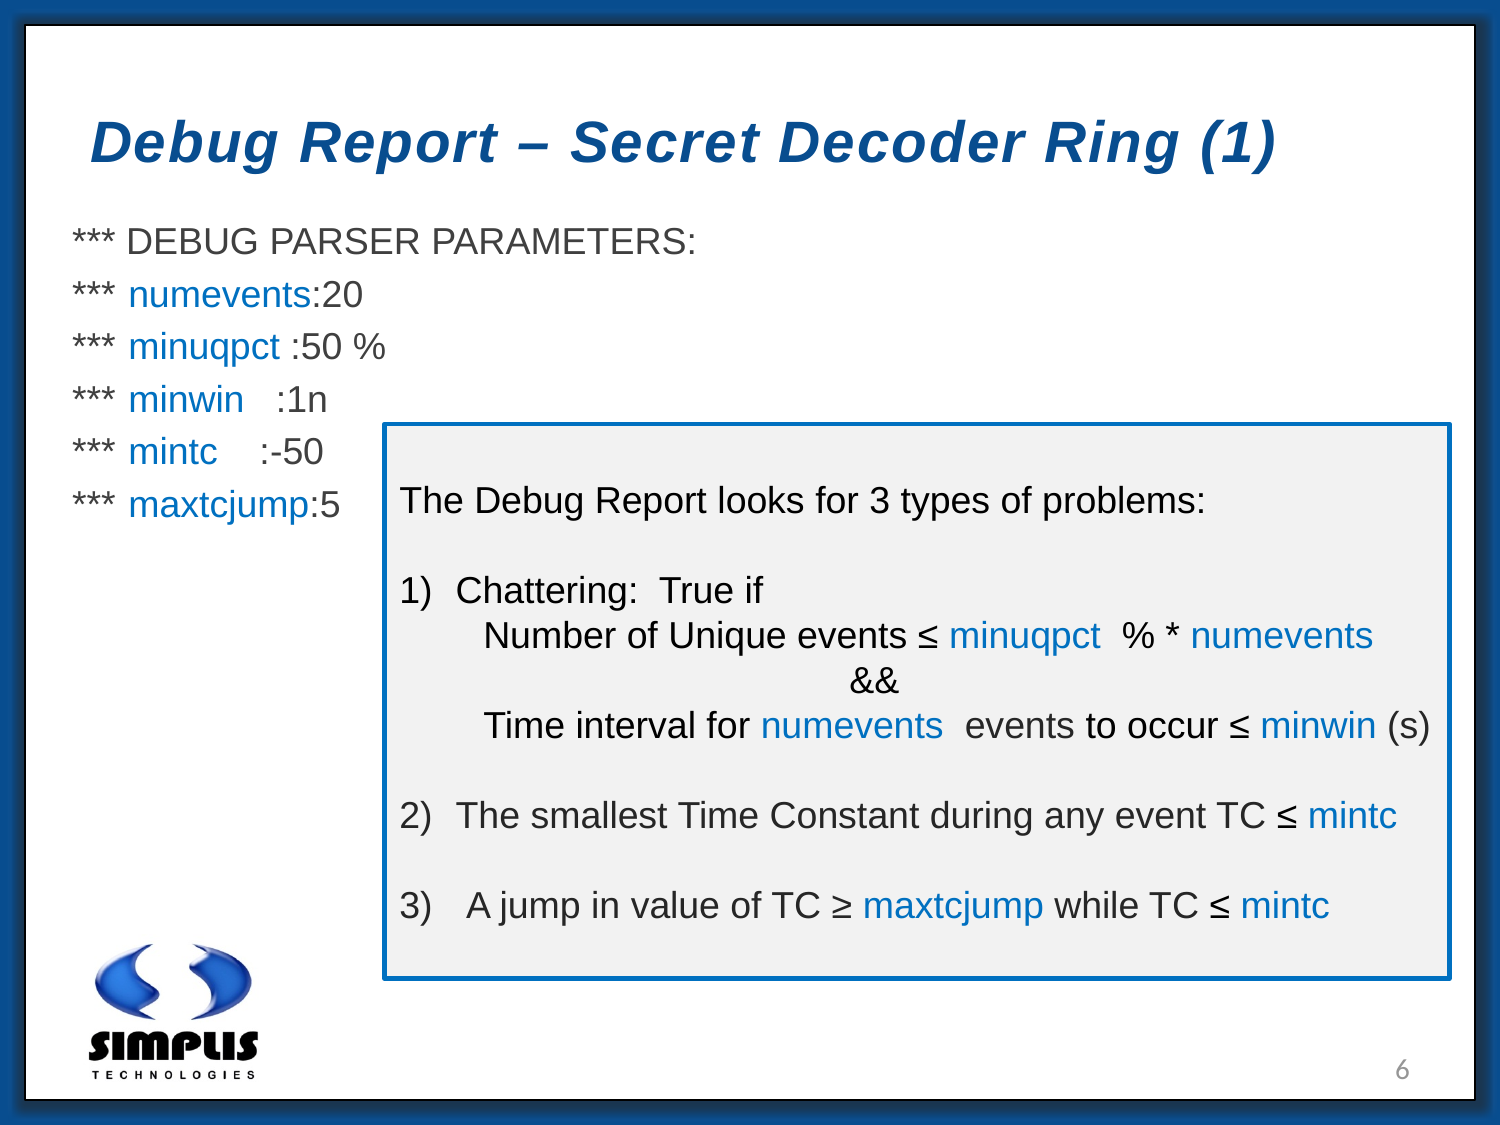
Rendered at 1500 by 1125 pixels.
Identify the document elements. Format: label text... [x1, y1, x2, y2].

slide_number 6 [1074, 1042, 1425, 1103]
text_box The Debug Report looks for 3 types of problems: Chattering: True if Number of Unique events ≤ minuqpct % * numevents && Time interval for numevents events to occur ≤ minwin (s) The smallest Time Constant during any event TC ≤ mintc A jump in value of TC ≥ maxtcjump while TC ≤ mintc [384, 423, 1450, 979]
picture [83, 934, 263, 1088]
list *** DEBUG PARSER PARAMETERS: *** numevents:20 *** minuqpct :50 % *** minwin :1n *** mintc :-50 *** maxtcjump:5 [56, 209, 1407, 925]
title Debug Report – Secret Decoder Ring (1) [75, 45, 1425, 233]
